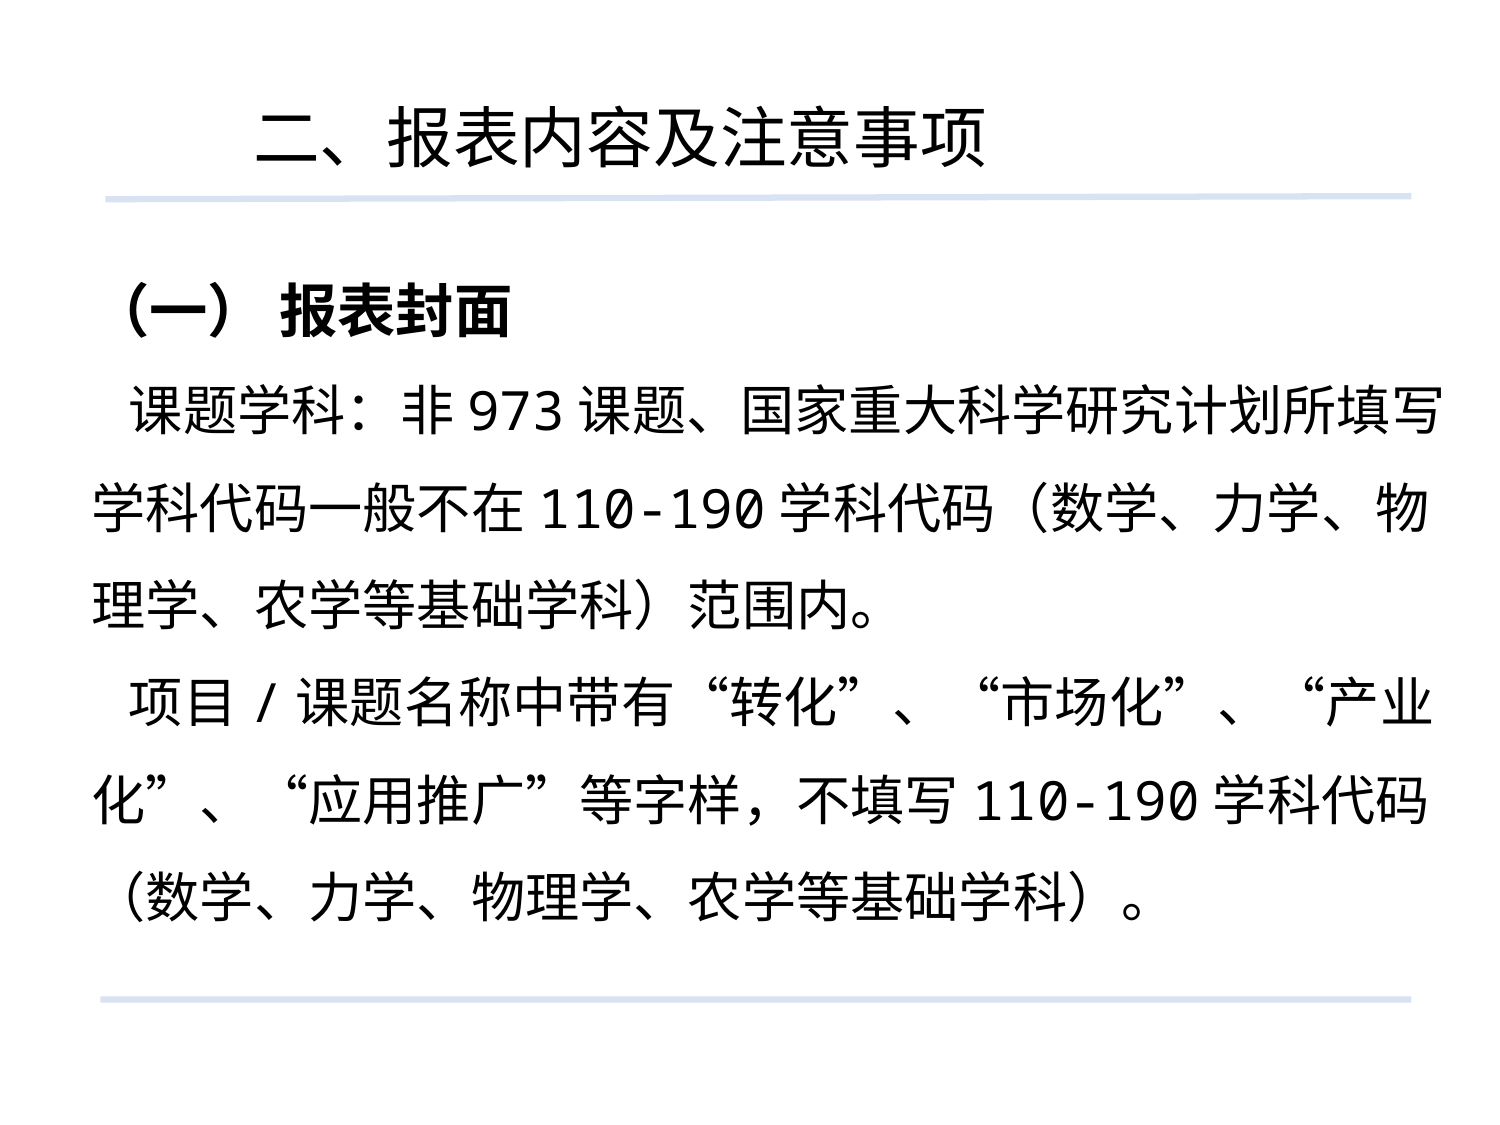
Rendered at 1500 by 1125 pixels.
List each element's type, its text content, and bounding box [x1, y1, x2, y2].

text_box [100, 88, 1436, 1073]
text_box （一） 报表封面 课题学科：非973课题、国家重大科学研究计划所填写学科代码一般不在110-190学科代码（数学、力学、物理学、农学等基础学科）范围内。 项目/课题名称中带有“转化”、“市场化”、“产业化”、“应用推广”等字样，不填写110-190学科代码（数学、力学、物理学、农学等基础学科）。 [76, 231, 1483, 1096]
